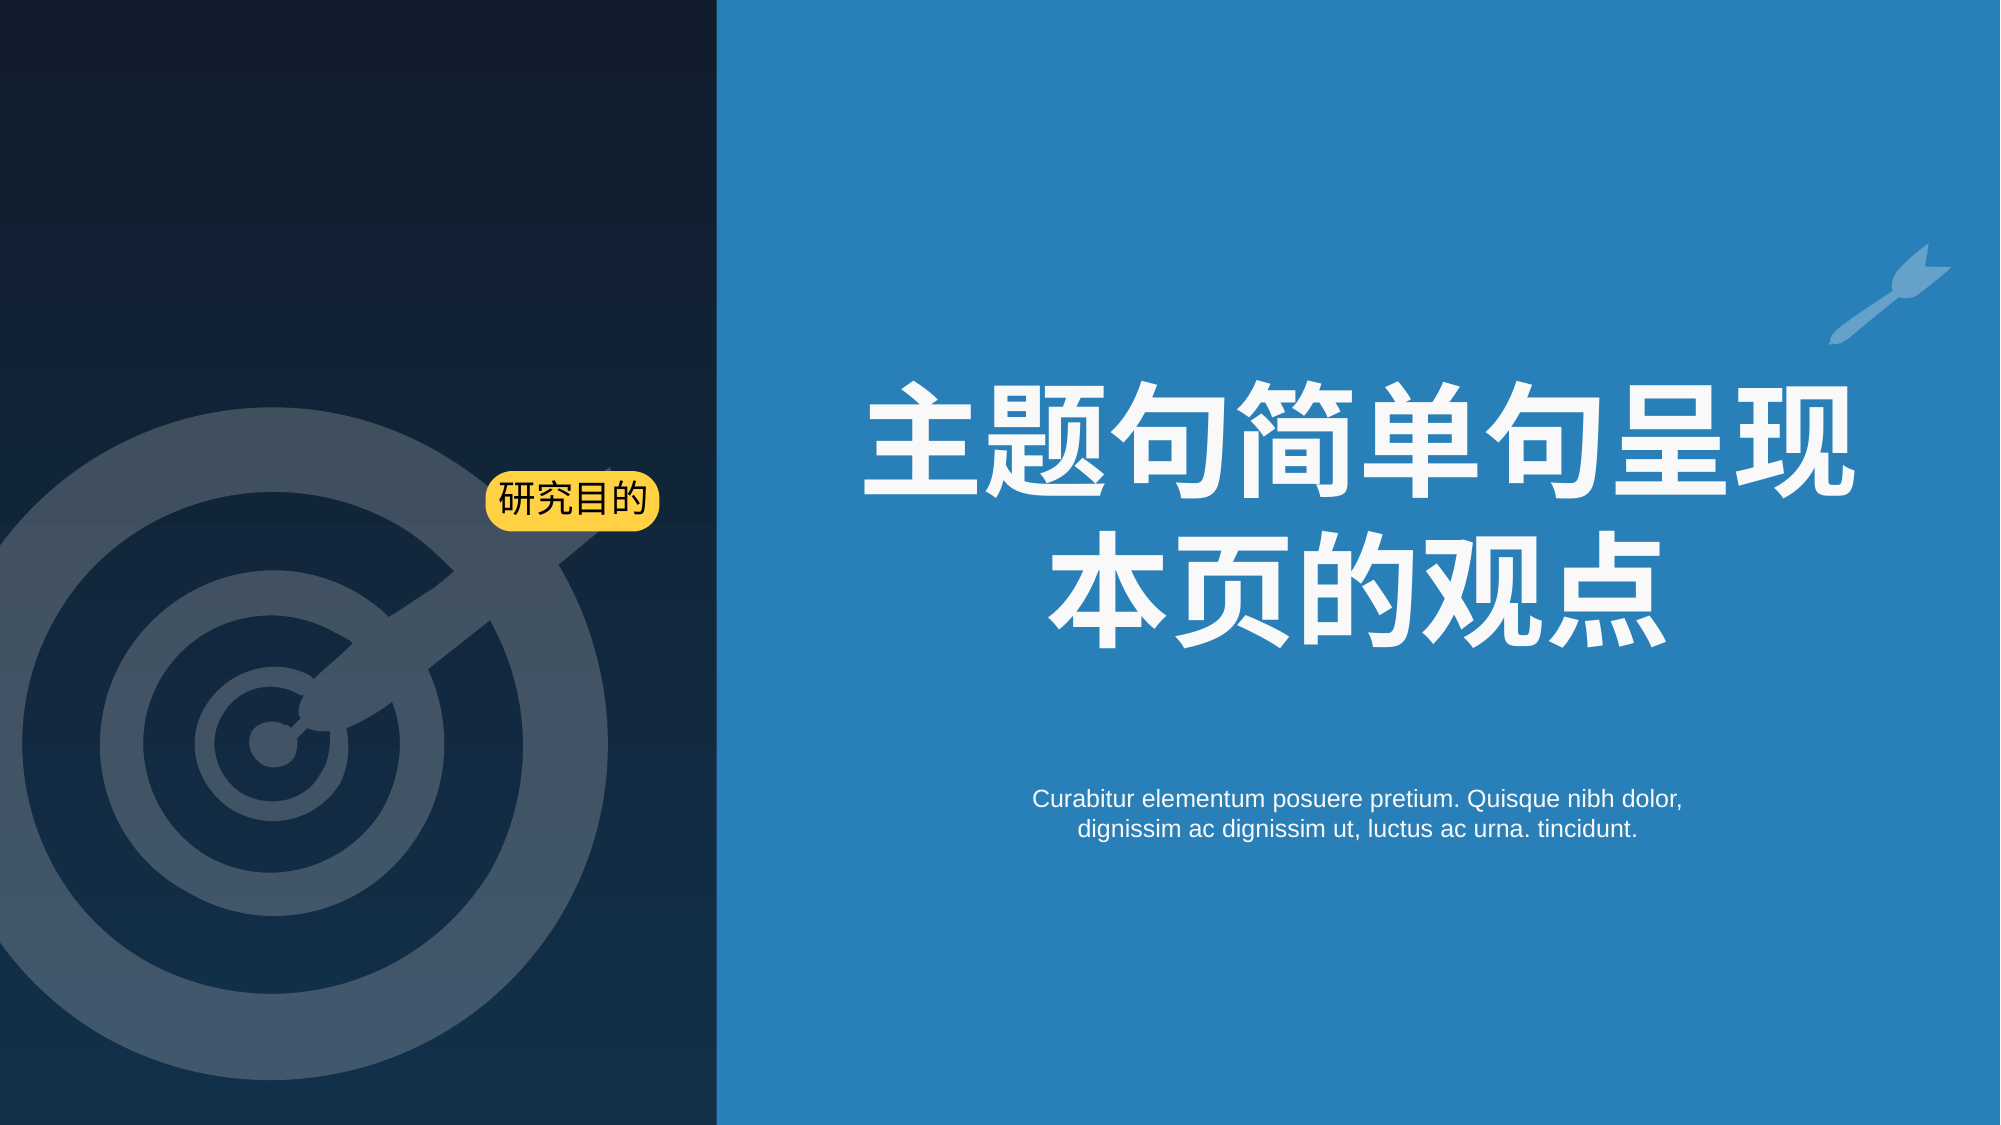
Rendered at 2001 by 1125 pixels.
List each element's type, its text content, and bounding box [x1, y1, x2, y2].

text_box [0, 407, 608, 1081]
text_box Curabitur elementum posuere pretium. Quisque nibh dolor, dignissim ac dignissim ut, luctus ac urna. tincidunt. [994, 775, 1723, 882]
text_box [715, 0, 2000, 1125]
text_box [1828, 243, 1951, 346]
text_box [467, 467, 681, 532]
text_box 主题句简单句呈现本页的观点 [826, 355, 1890, 681]
